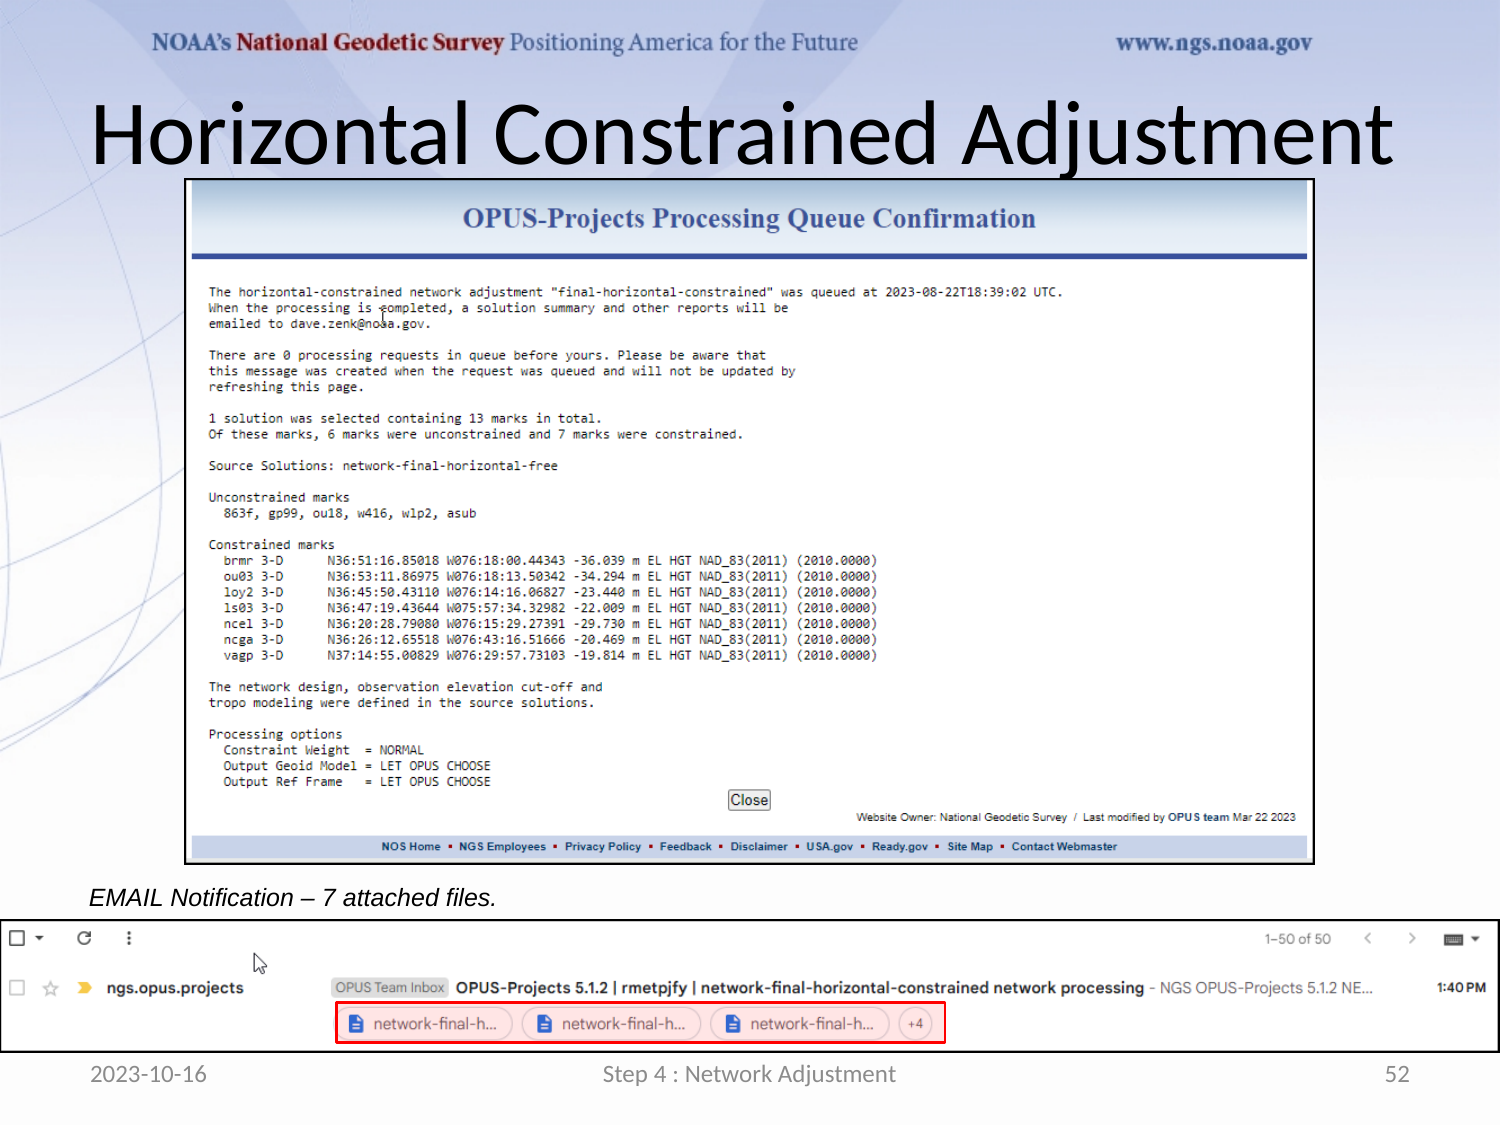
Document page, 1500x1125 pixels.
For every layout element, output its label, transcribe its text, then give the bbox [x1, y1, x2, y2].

picture [0, 0, 1500, 1125]
title Horizontal Constrained Adjustment [74, 74, 1426, 181]
text_box EMAIL Notification – 7 attached files. [73, 874, 528, 918]
footer Step 4 : Network Adjustment [512, 1062, 988, 1103]
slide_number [75, 1062, 425, 1103]
slide_number 52 [1074, 1062, 1425, 1103]
